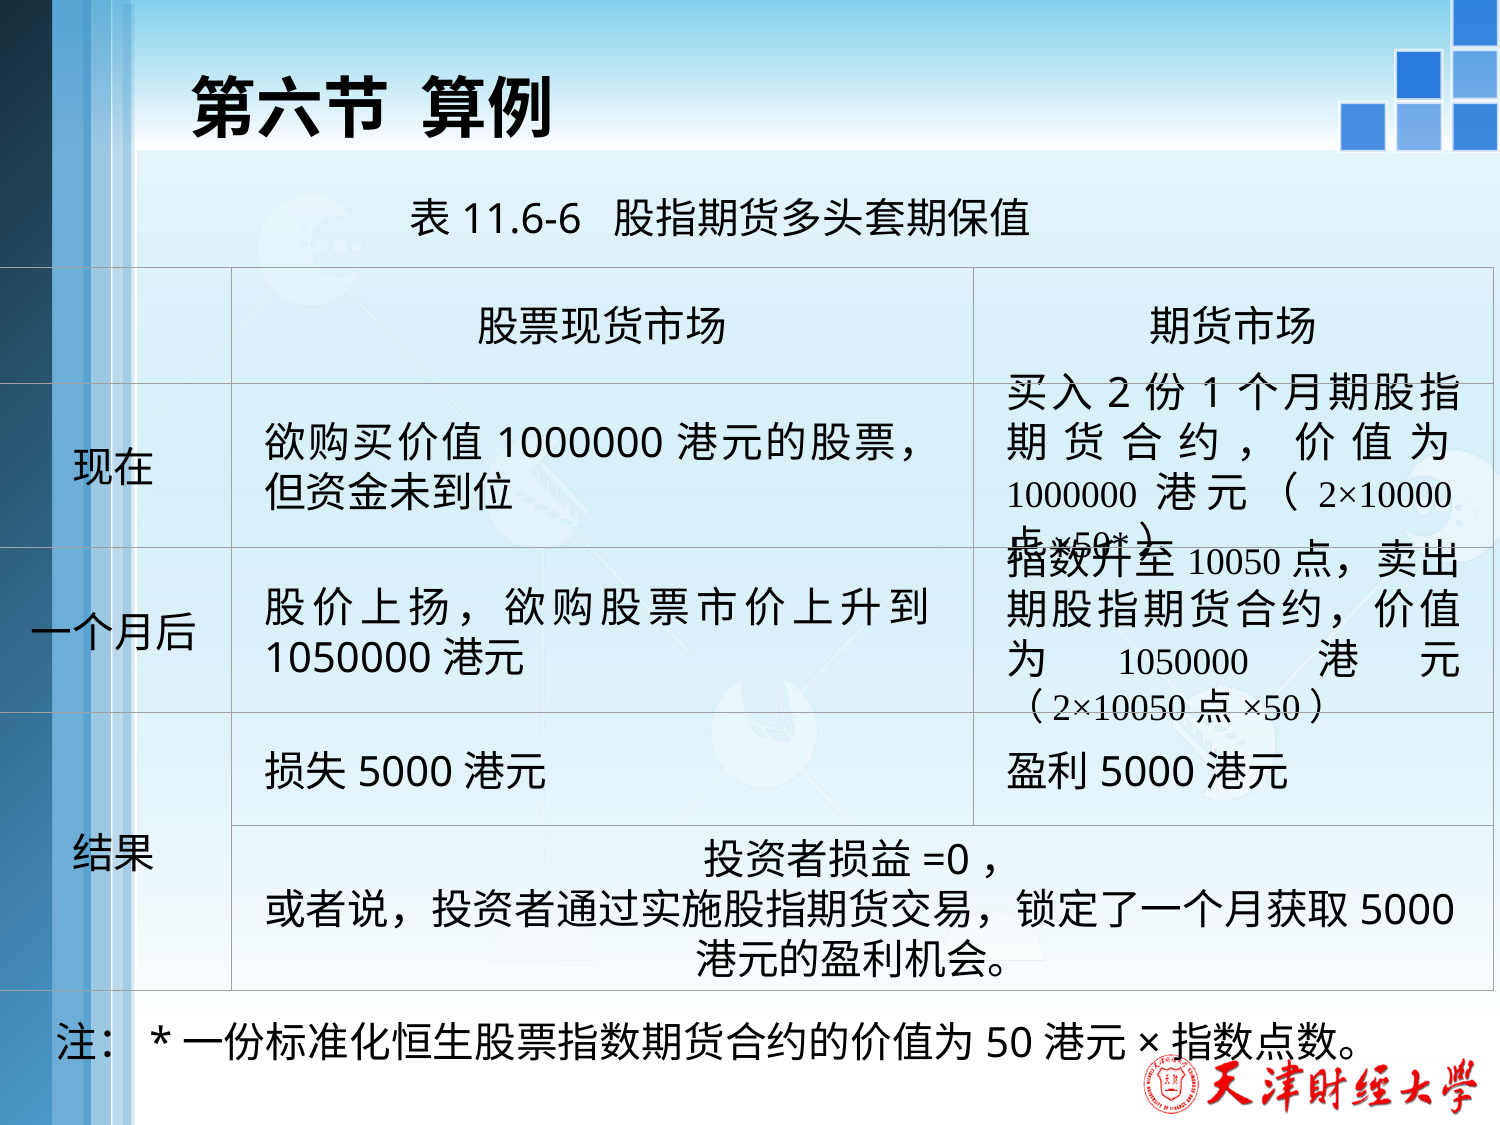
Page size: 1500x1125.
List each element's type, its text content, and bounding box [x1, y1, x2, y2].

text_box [0, 266, 1495, 991]
title 第六节 算例 [174, 75, 1175, 138]
text_box 注：*一份标准化恒生股票指数期货合约的价值为50港元×指数点数。 [41, 1008, 1400, 1124]
picture [132, 150, 1500, 965]
picture [1400, 1049, 1500, 1119]
text_box 表11.6-6 股指期货多头套期保值 [277, 184, 1164, 265]
